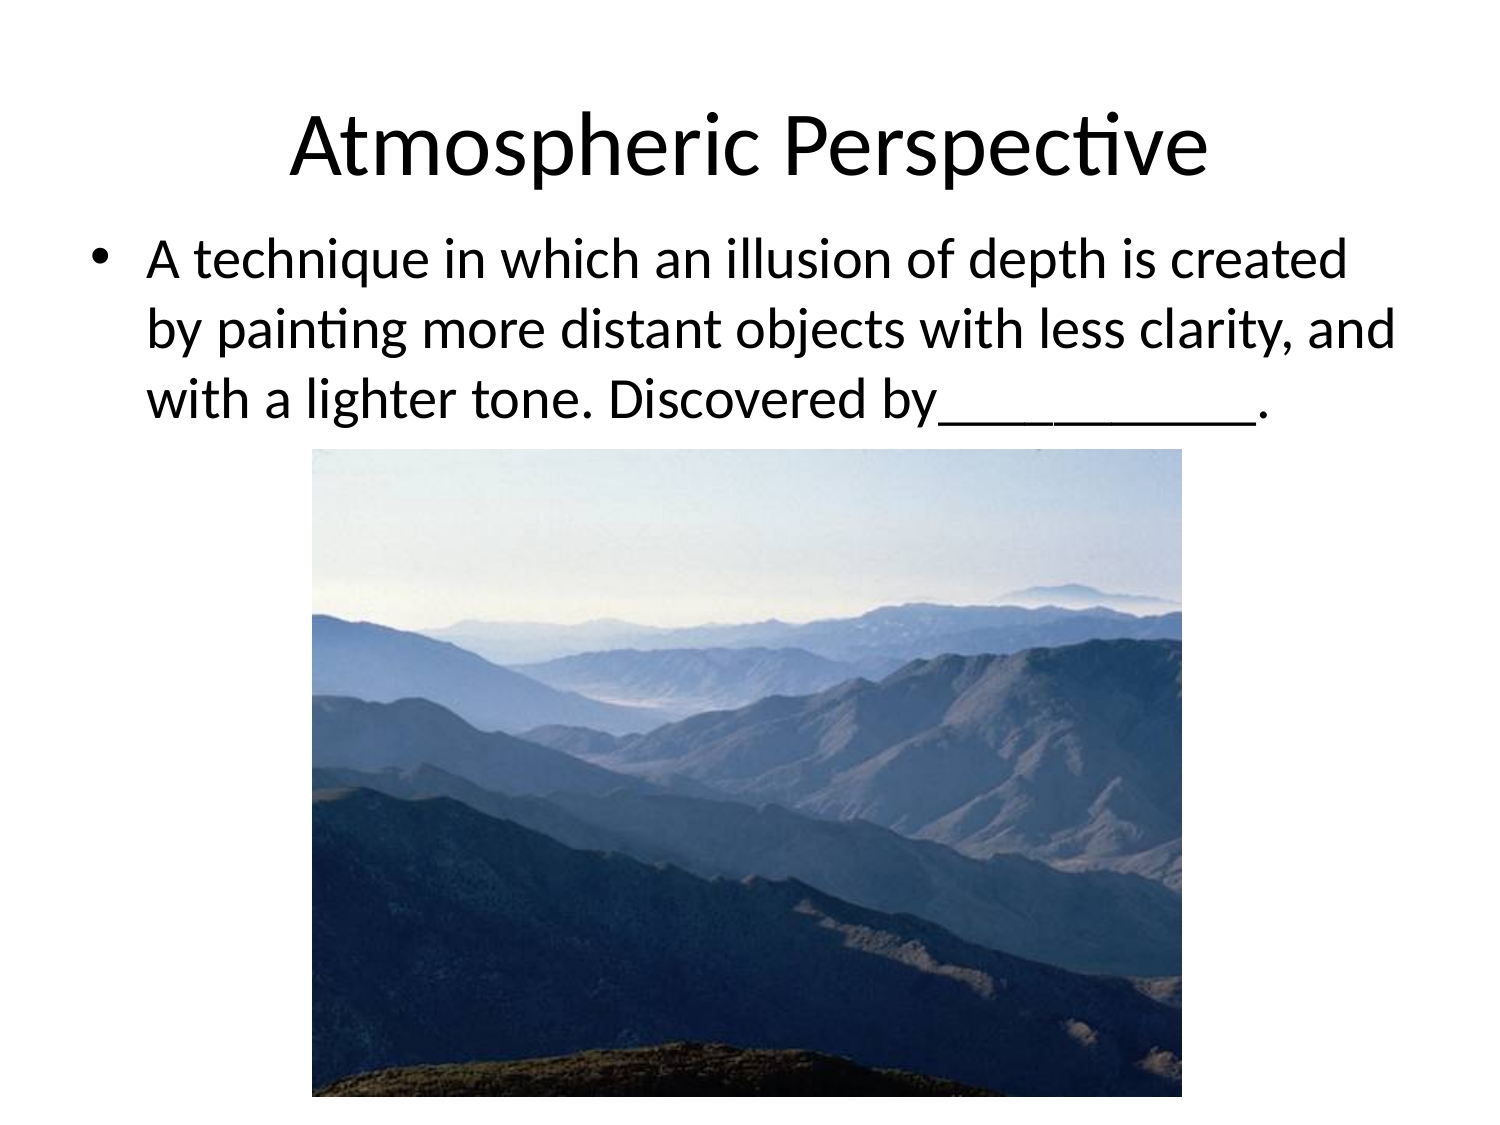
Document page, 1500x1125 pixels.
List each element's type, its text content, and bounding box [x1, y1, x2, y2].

picture [312, 449, 1182, 1098]
list A technique in which an illusion of depth is created by painting more distant objects with less clarity, and with a lighter tone. Discovered by___________. [75, 212, 1425, 955]
title Atmospheric Perspective [75, 45, 1425, 212]
